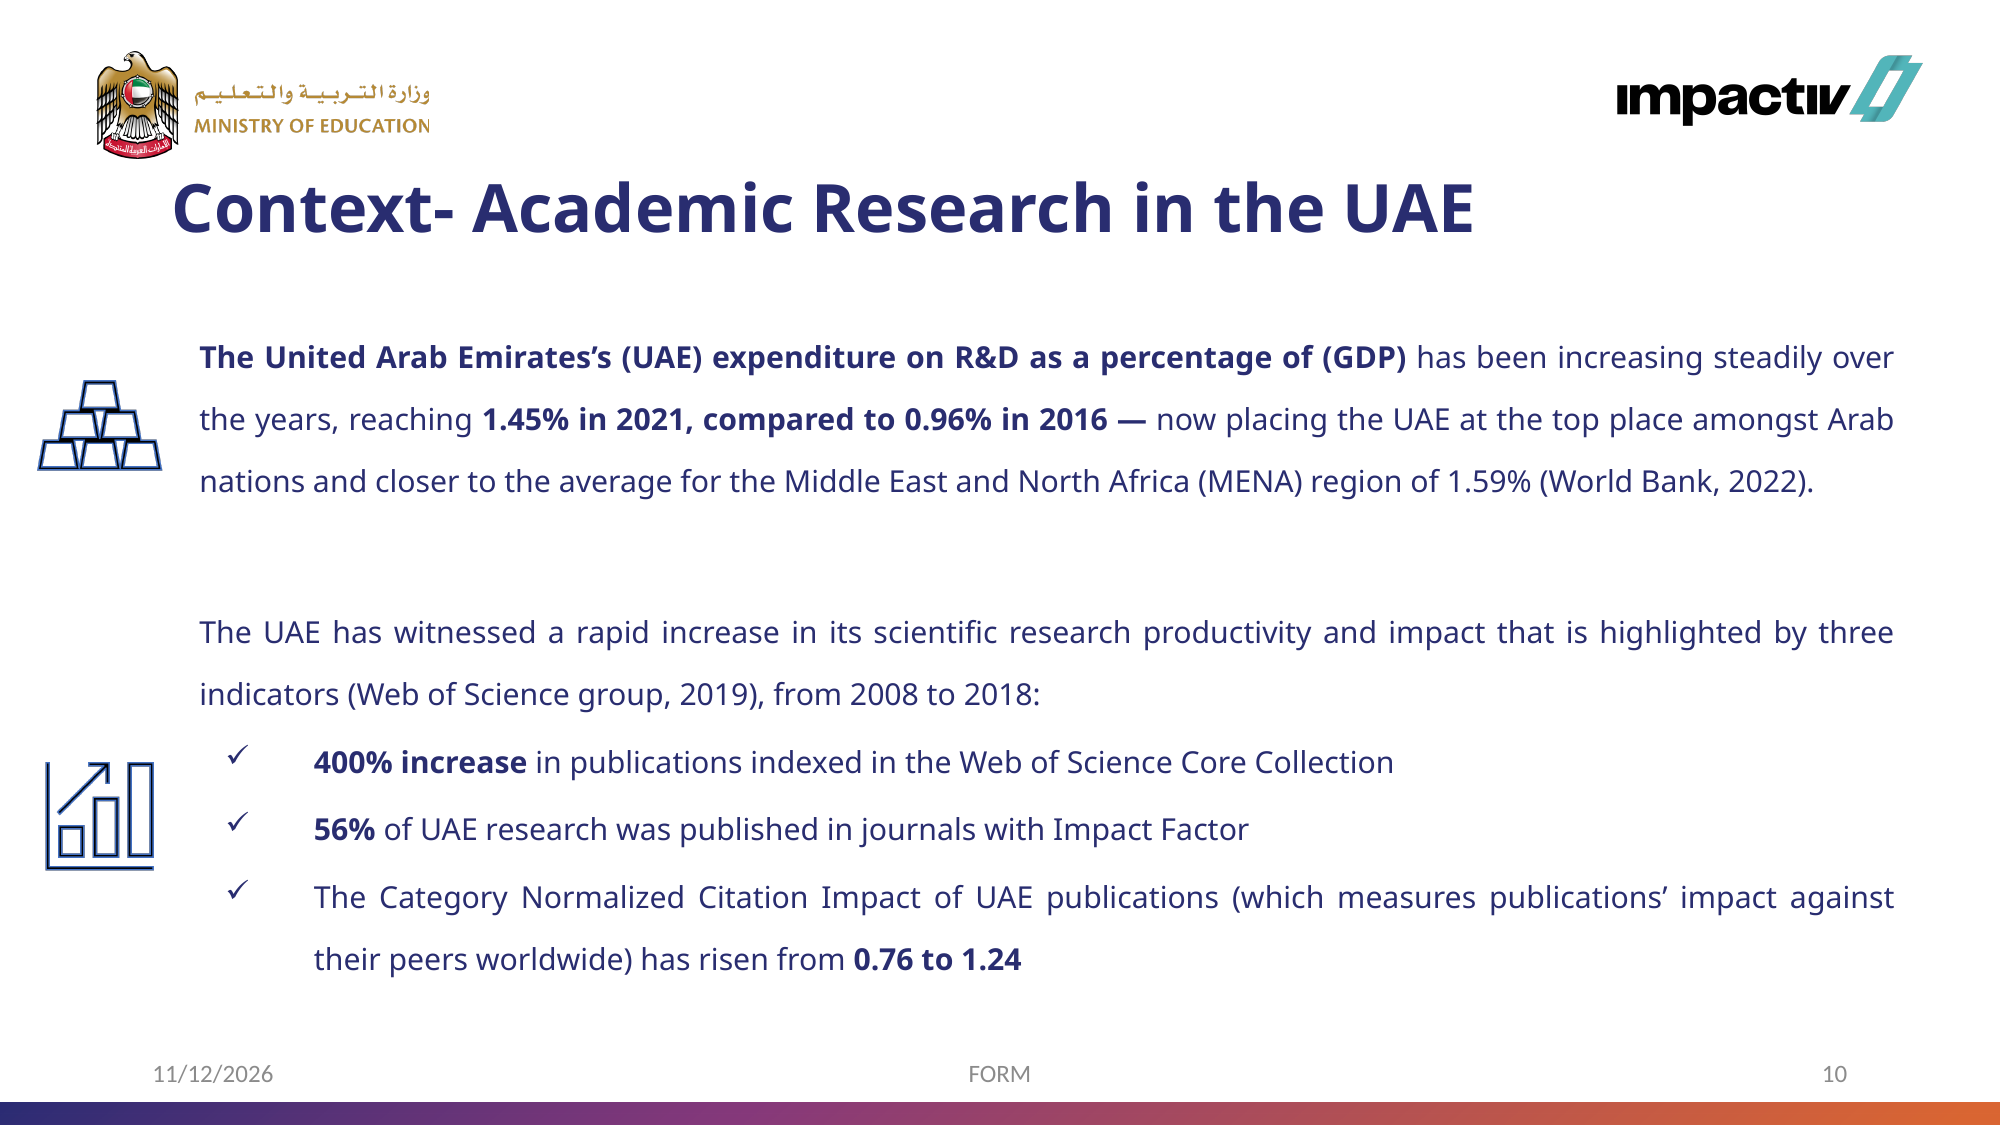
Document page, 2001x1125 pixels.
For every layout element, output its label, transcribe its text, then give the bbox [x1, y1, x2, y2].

picture [24, 350, 175, 501]
footer FORM [662, 1042, 1338, 1103]
title Context- Academic Research in the UAE [156, 149, 1882, 273]
picture [24, 739, 175, 890]
picture [1610, 52, 1929, 128]
slide_number 10 [1412, 1042, 1863, 1103]
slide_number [137, 1042, 588, 1103]
list The United Arab Emirates’s (UAE) expenditure on R&D as a percentage of (GDP) has been increasing steadily over the years, reaching 1.45% in 2021, compared to 0.96% in 2016 — now placing the UAE at the top place amongst Arab nations and closer to the average for the Middle East and North Africa (MENA) region of 1.59% (World Bank, 2022). The UAE has witnessed a rapid increase in its scientific research productivity and impact that is highlighted by three indicators (Web of Science group, 2019), from 2008 to 2018: 400% increase in publications indexed in the Web of Science Core Collection 56% of UAE research was published in journals with Impact Factor The Category Normalized Citation Impact of UAE publications (which measures publications’ impact against their peers worldwide) has risen from 0.76 to 1.24 [184, 305, 1910, 1026]
